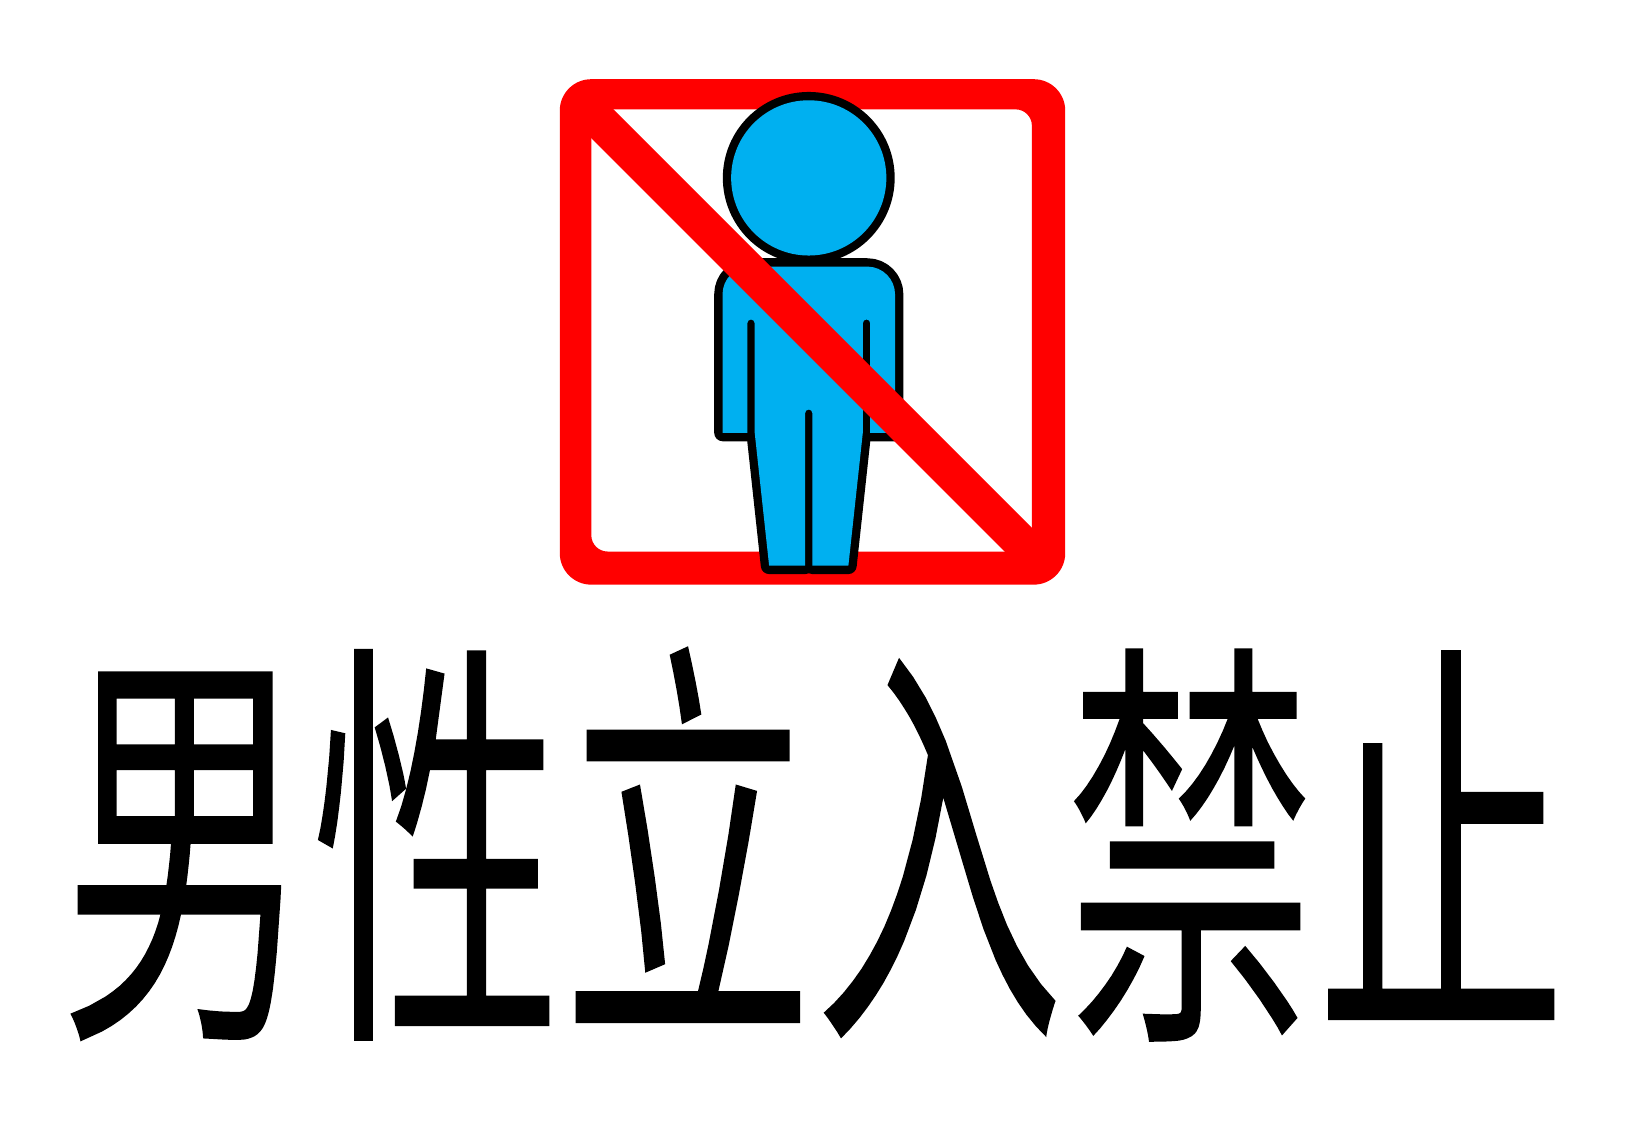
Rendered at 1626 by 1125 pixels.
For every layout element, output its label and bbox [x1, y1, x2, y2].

text_box [559, 78, 1066, 585]
